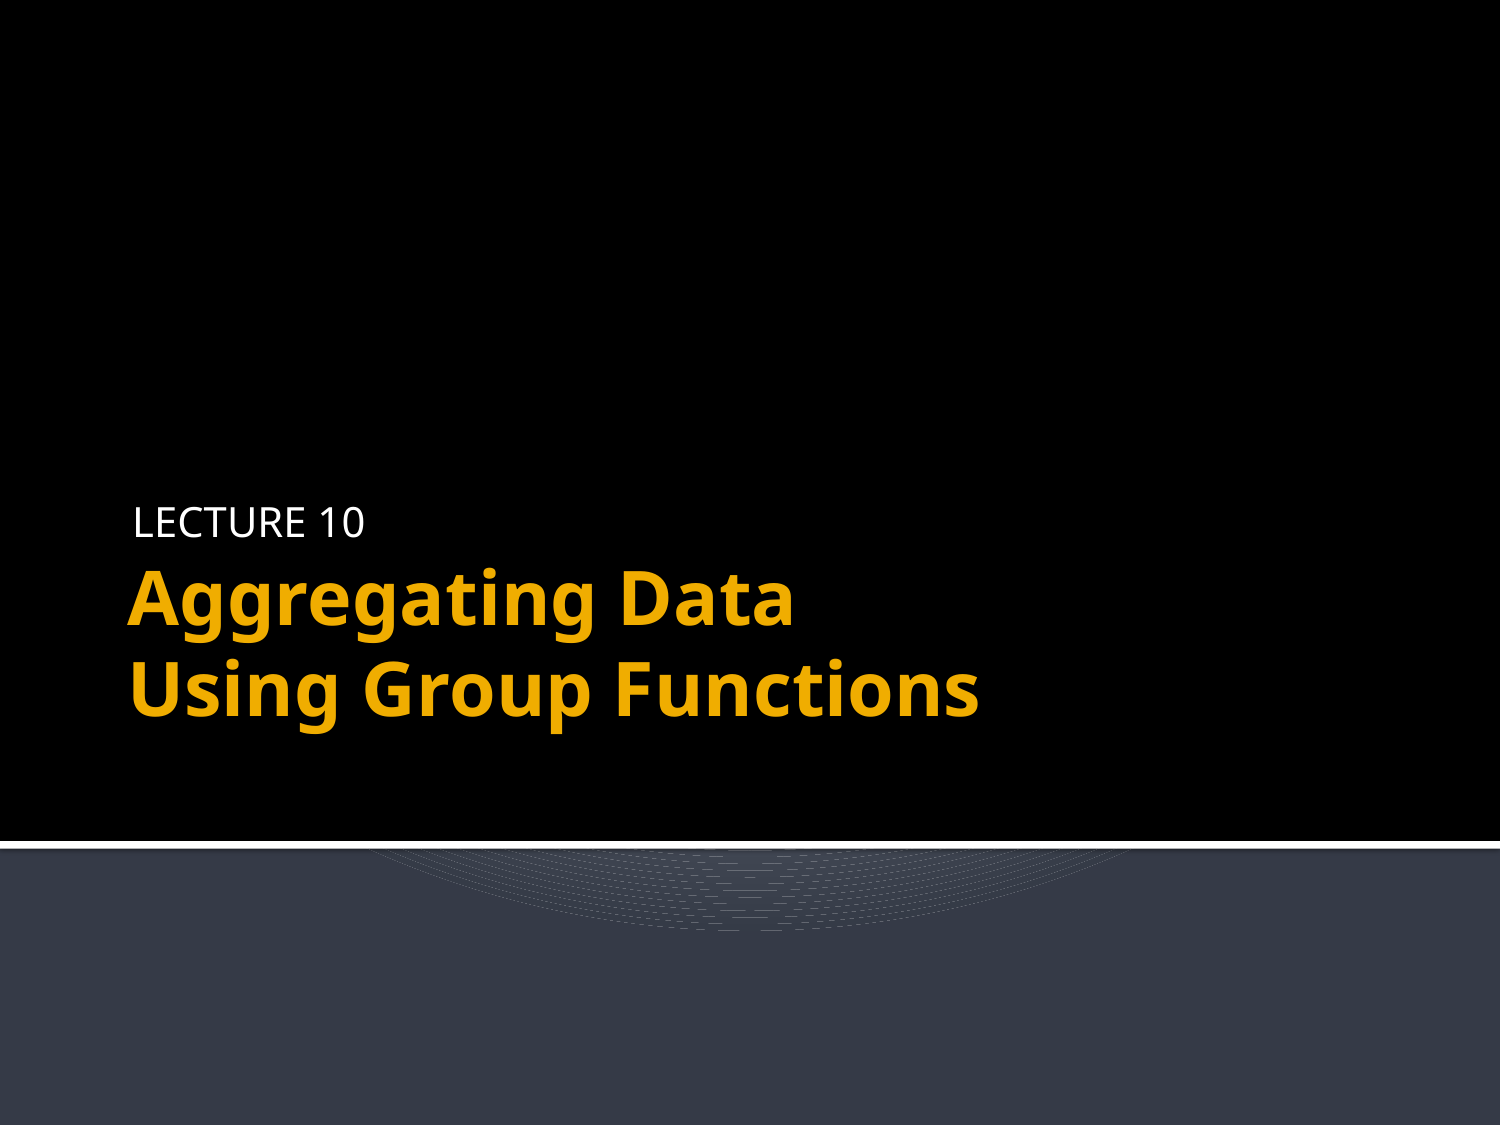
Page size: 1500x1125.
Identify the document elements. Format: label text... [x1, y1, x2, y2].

title Aggregating Data Using Group Functions [112, 550, 1438, 825]
subtitle LECTURE 10 [112, 299, 1438, 547]
